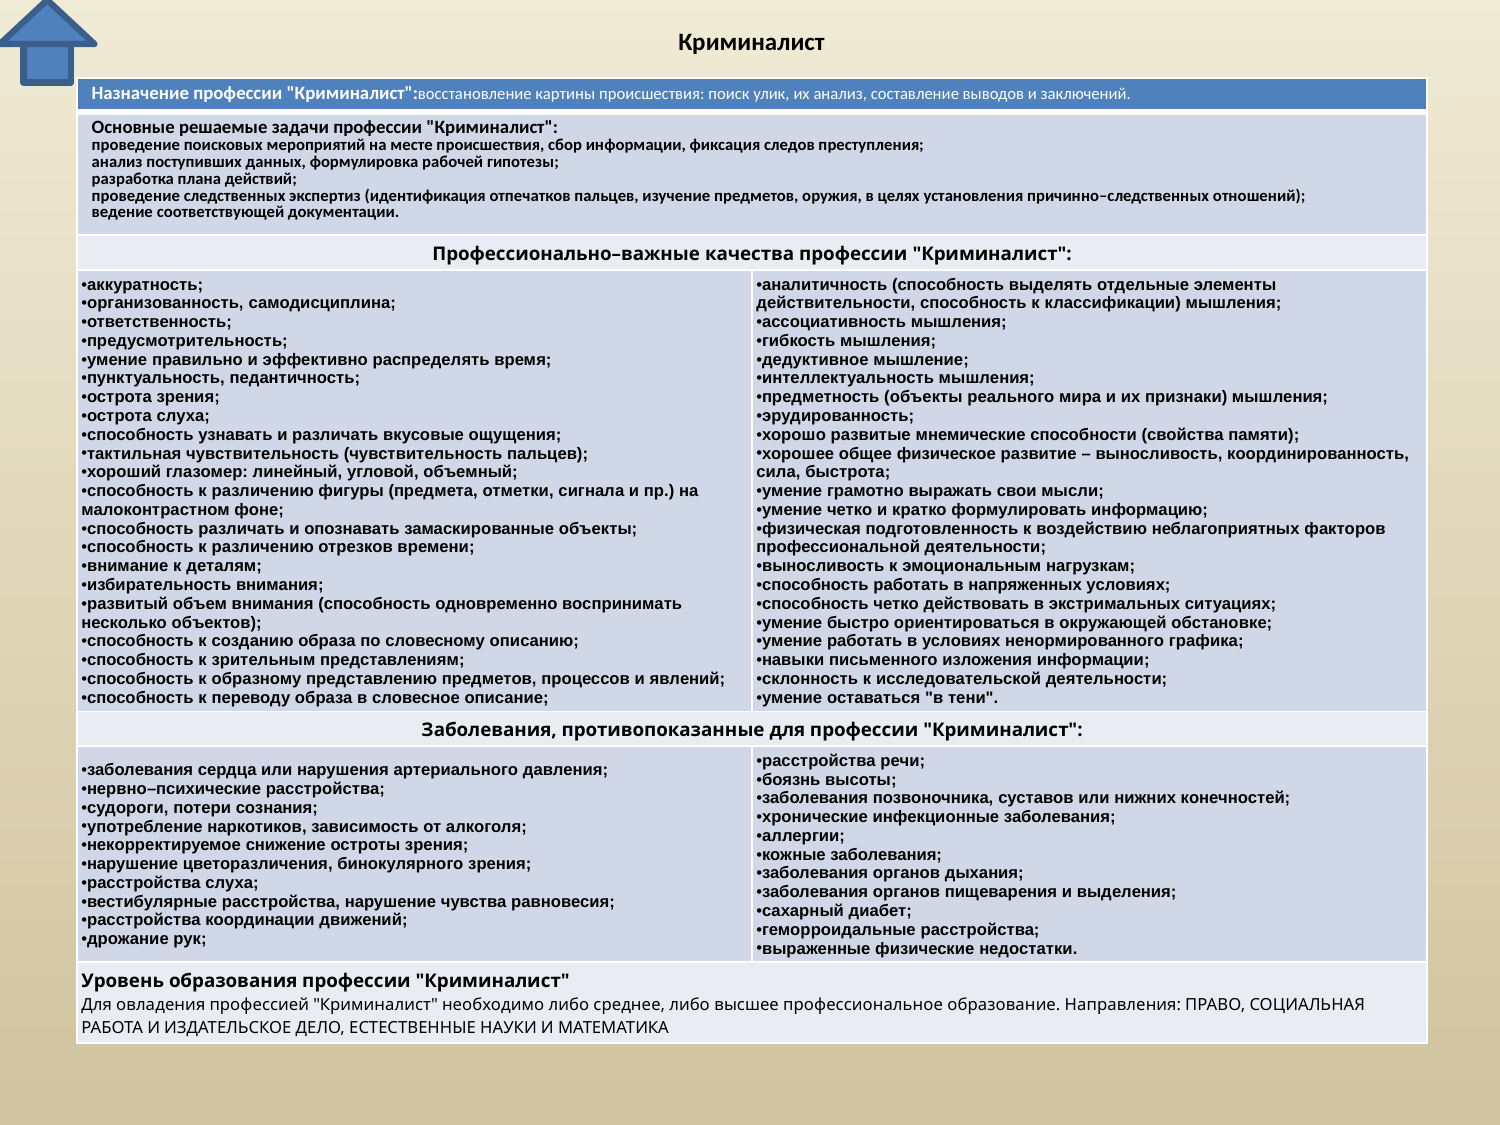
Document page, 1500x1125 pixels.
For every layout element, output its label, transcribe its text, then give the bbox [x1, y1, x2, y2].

table_cell Уровень образования профессии "Криминалист" Для овладения профессией "Криминалист" необходимо либо среднее, либо высшее профессиональное образование. Направления: ПРАВО, СОЦИАЛЬНАЯ РАБОТА И ИЗДАТЕЛЬСКОЕ ДЕЛО, ЕСТЕСТВЕННЫЕ НАУКИ И МАТЕМАТИКА [78, 963, 1426, 1042]
table_cell [96, 0, 102, 77]
title Криминалист [103, 0, 1427, 77]
table_cell Заболевания, противопоказанные для профессии "Криминалист": [78, 712, 1426, 745]
table_header Назначение профессии "Криминалист":восстановление картины происшествия: поиск улик, их анализ, составление выводов и заключений. [78, 79, 1426, 109]
table_cell аналитичность (способность выделять отдельные элементы действительности, способность к классификации) мышления; ассоциативность мышления; гибкость мышления; дедуктивное мышление; интеллектуальность мышления; предметность (объекты реального мира и их признаки) мышления; эрудированность; хорошо развитые мнемические способности (свойства памяти); хорошее общее физическое развитие – выносливость, координированность, сила, быстрота; умение грамотно выражать свои мысли; умение четко и кратко формулировать информацию; физическая подготовленность к воздействию неблагоприятных факторов профессиональной деятельности; выносливость к эмоциональным нагрузкам; способность работать в напряженных условиях; способность четко действовать в экстримальных ситуациях; умение быстро ориентироваться в окружающей обстановке; умение работать в условиях ненормированного графика; навыки письменного изложения информации; склонность к исследовательской деятельности; умение оставаться "в тени". [753, 271, 1426, 711]
table_cell Профессионально–важные качества профессии "Криминалист": [78, 236, 1426, 269]
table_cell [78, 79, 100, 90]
table_cell Основные решаемые задачи профессии "Криминалист": проведение поисковых мероприятий на месте происшествия, сбор информации, фиксация следов преступления; анализ поступивших данных, формулировка рабочей гипотезы; разработка плана действий; проведение следственных экспертиз (идентификация отпечатков пальцев, изучение предметов, оружия, в целях установления причинно–следственных отношений); ведение соответствующей документации. [78, 115, 1426, 234]
table_cell заболевания сердца или нарушения артериального давления; нервно–психические расстройства; судороги, потери сознания; употребление наркотиков, зависимость от алкоголя; некорректируемое снижение остроты зрения; нарушение цветоразличения, бинокулярного зрения; расстройства слуха; вестибулярные расстройства, нарушение чувства равновесия; расстройства координации движений; дрожание рук; [78, 747, 751, 961]
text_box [1, 1, 93, 81]
table_cell расстройства речи; боязнь высоты; заболевания позвоночника, суставов или нижних конечностей; хронические инфекционные заболевания; аллергии; кожные заболевания; заболевания органов дыхания; заболевания органов пищеварения и выделения; сахарный диабет; геморроидальные расстройства; выраженные физические недостатки. [753, 747, 1426, 961]
table_cell аккуратность; организованность, самодисциплина; ответственность; предусмотрительность; умение правильно и эффективно распределять время; пунктуальность, педантичность; острота зрения; острота слуха; способность узнавать и различать вкусовые ощущения; тактильная чувствительность (чувствительность пальцев); хороший глазомер: линейный, угловой, объемный; способность к различению фигуры (предмета, отметки, сигнала и пр.) на малоконтрастном фоне; способность различать и опознавать замаскированные объекты; способность к различению отрезков времени; внимание к деталям; избирательность внимания; развитый объем внимания (способность одновременно воспринимать несколько объектов); способность к созданию образа по словесному описанию; способность к зрительным представлениям; способность к образному представлению предметов, процессов и явлений; способность к переводу образа в словесное описание; [78, 271, 751, 711]
